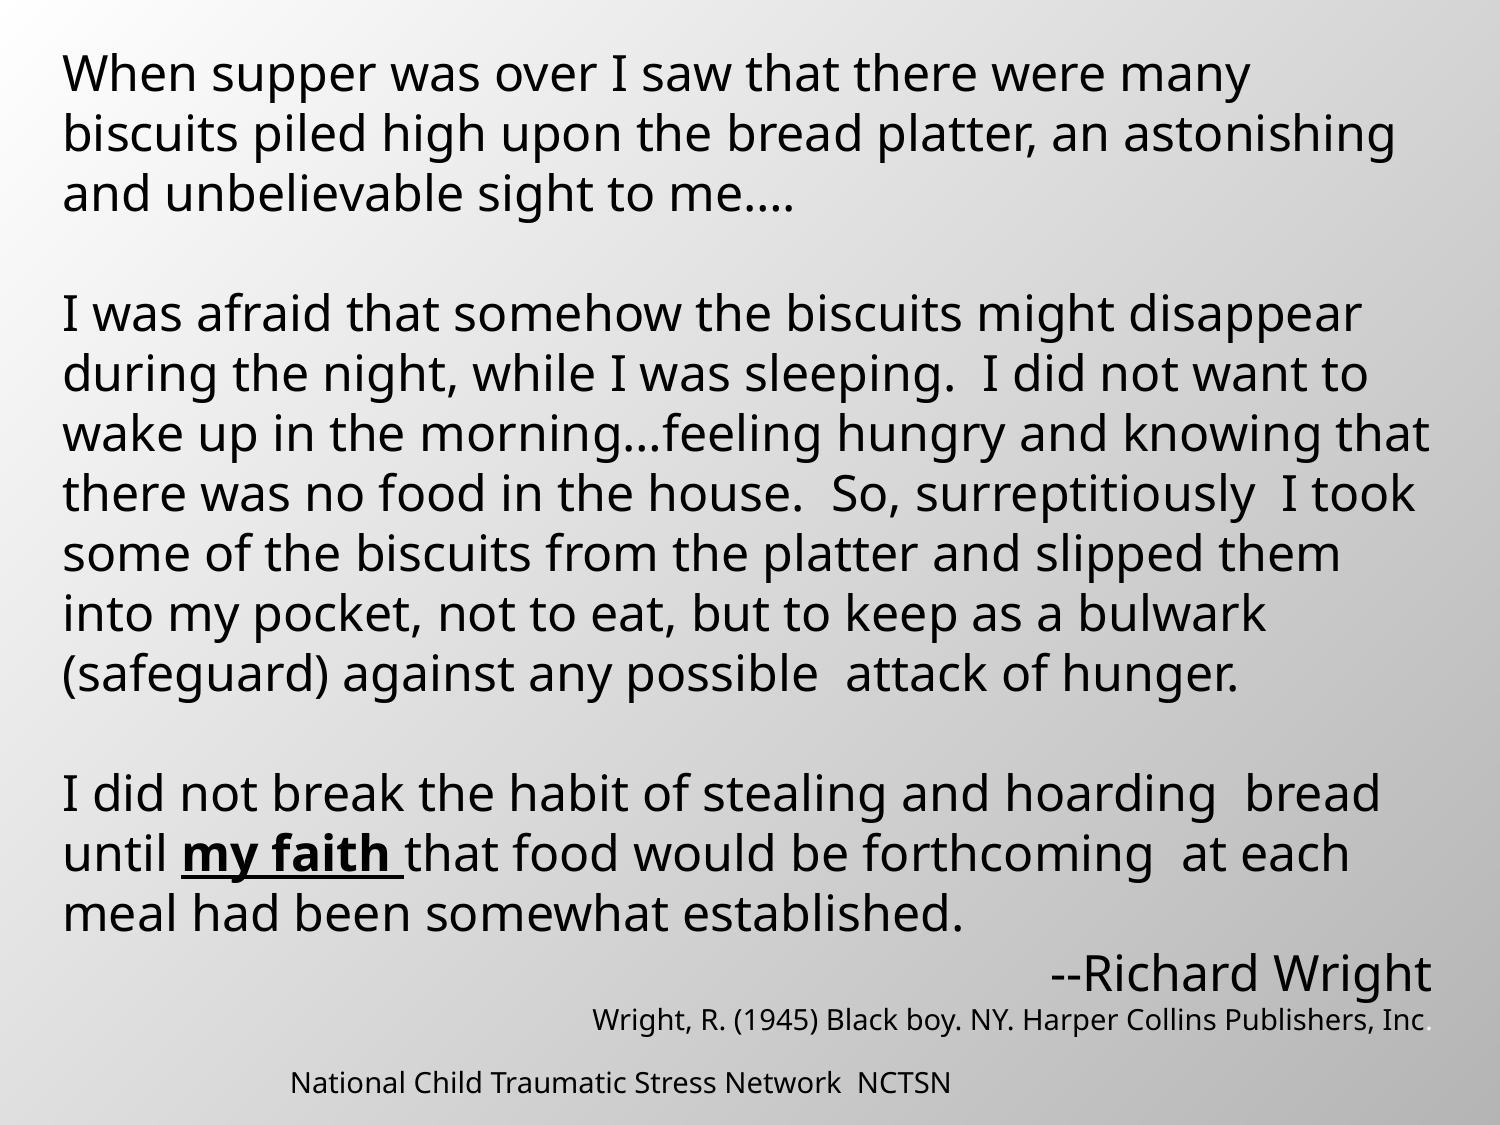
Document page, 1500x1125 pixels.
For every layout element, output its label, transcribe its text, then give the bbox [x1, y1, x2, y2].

text_box When supper was over I saw that there were many biscuits piled high upon the bread platter, an astonishing and unbelievable sight to me…. I was afraid that somehow the biscuits might disappear during the night, while I was sleeping. I did not want to wake up in the morning…feeling hungry and knowing that there was no food in the house. So, surreptitiously I took some of the biscuits from the platter and slipped them into my pocket, not to eat, but to keep as a bulwark (safeguard) against any possible attack of hunger. I did not break the habit of stealing and hoarding bread until my faith that food would be forthcoming at each meal had been somewhat established. --Richard Wright Wright, R. (1945) Black boy. NY. Harper Collins Publishers, Inc. [47, 34, 1448, 1044]
text_box National Child Traumatic Stress Network NCTSN [274, 1057, 1100, 1108]
